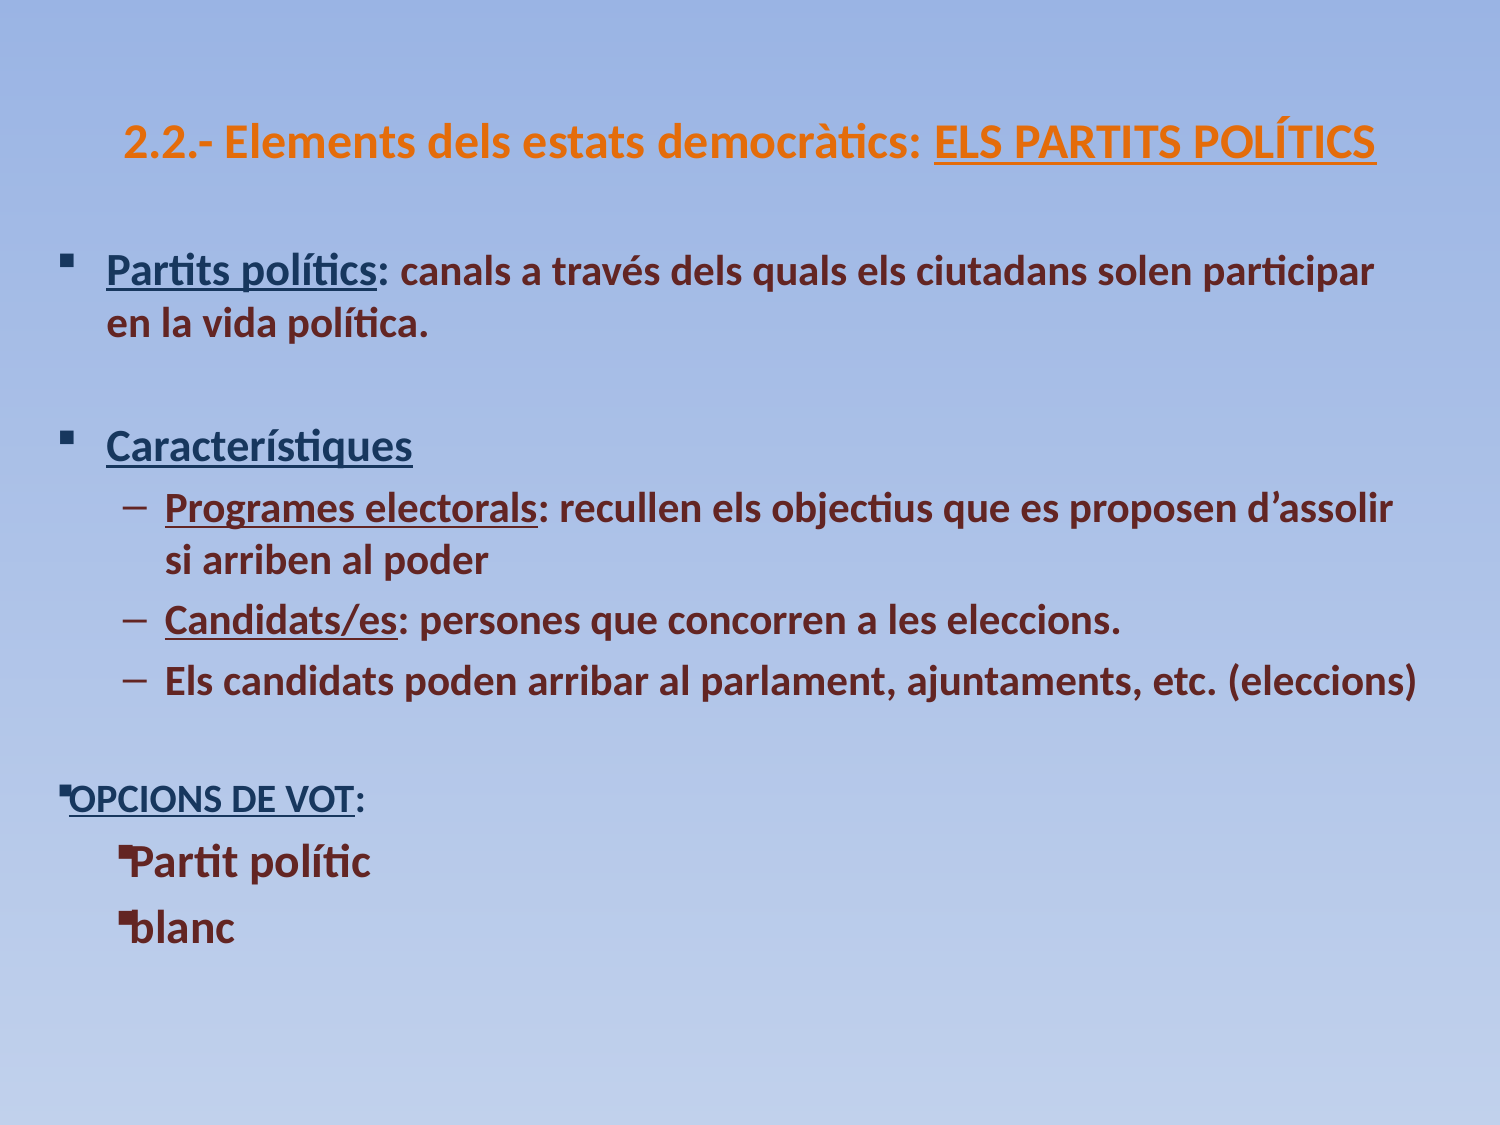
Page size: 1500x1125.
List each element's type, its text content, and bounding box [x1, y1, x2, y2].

title 2.2.- Elements dels estats democràtics: ELS PARTITS POLÍTICS [75, 45, 1425, 231]
list Partits polítics: canals a través dels quals els ciutadans solen participar en la vida política. Característiques Programes electorals: recullen els objectius que es proposen d’assolir si arriben al poder Candidats/es: persones que concorren a les eleccions. Els candidats poden arribar al parlament, ajuntaments, etc. (eleccions) OPCIONS DE VOT: Partit polític blanc [41, 231, 1436, 1005]
